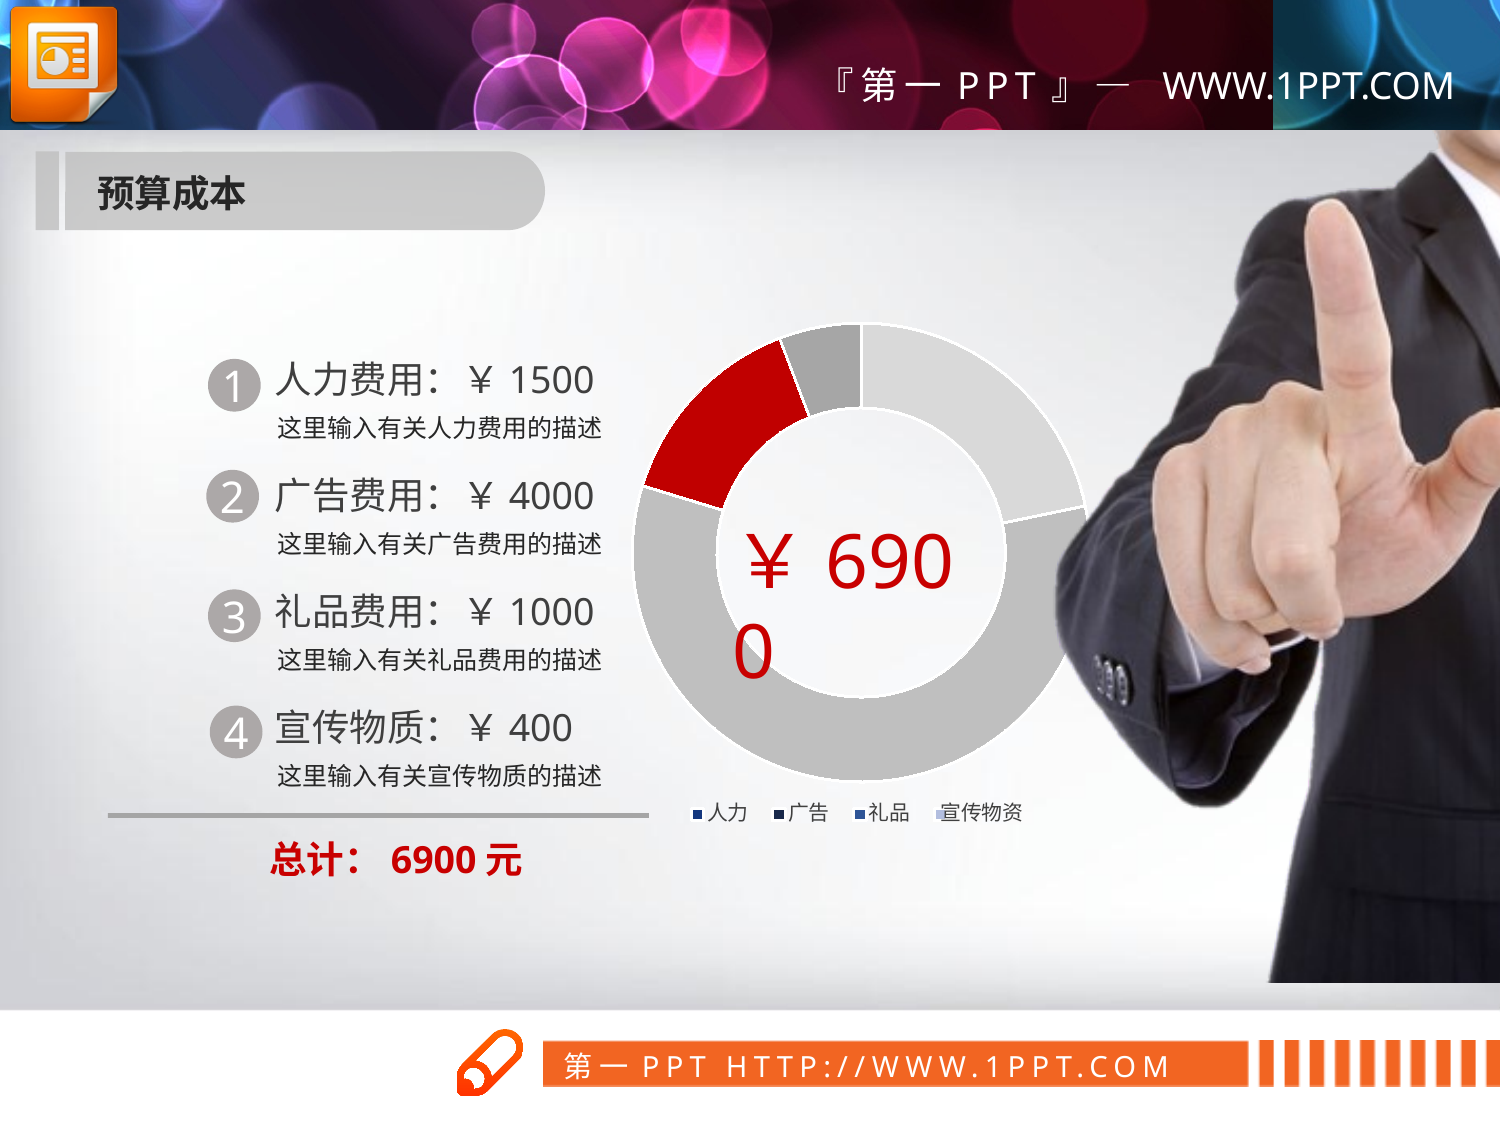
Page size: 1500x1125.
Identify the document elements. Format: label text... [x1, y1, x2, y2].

text_box [35, 151, 59, 231]
text_box 总计：6900元 [258, 830, 573, 887]
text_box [107, 698, 673, 816]
picture [543, 1040, 1500, 1087]
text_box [207, 350, 673, 449]
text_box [205, 466, 673, 565]
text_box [207, 582, 673, 681]
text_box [462, 308, 1029, 842]
text_box 预算成本 [86, 164, 554, 221]
text_box [65, 151, 536, 231]
picture [0, 0, 1500, 1012]
